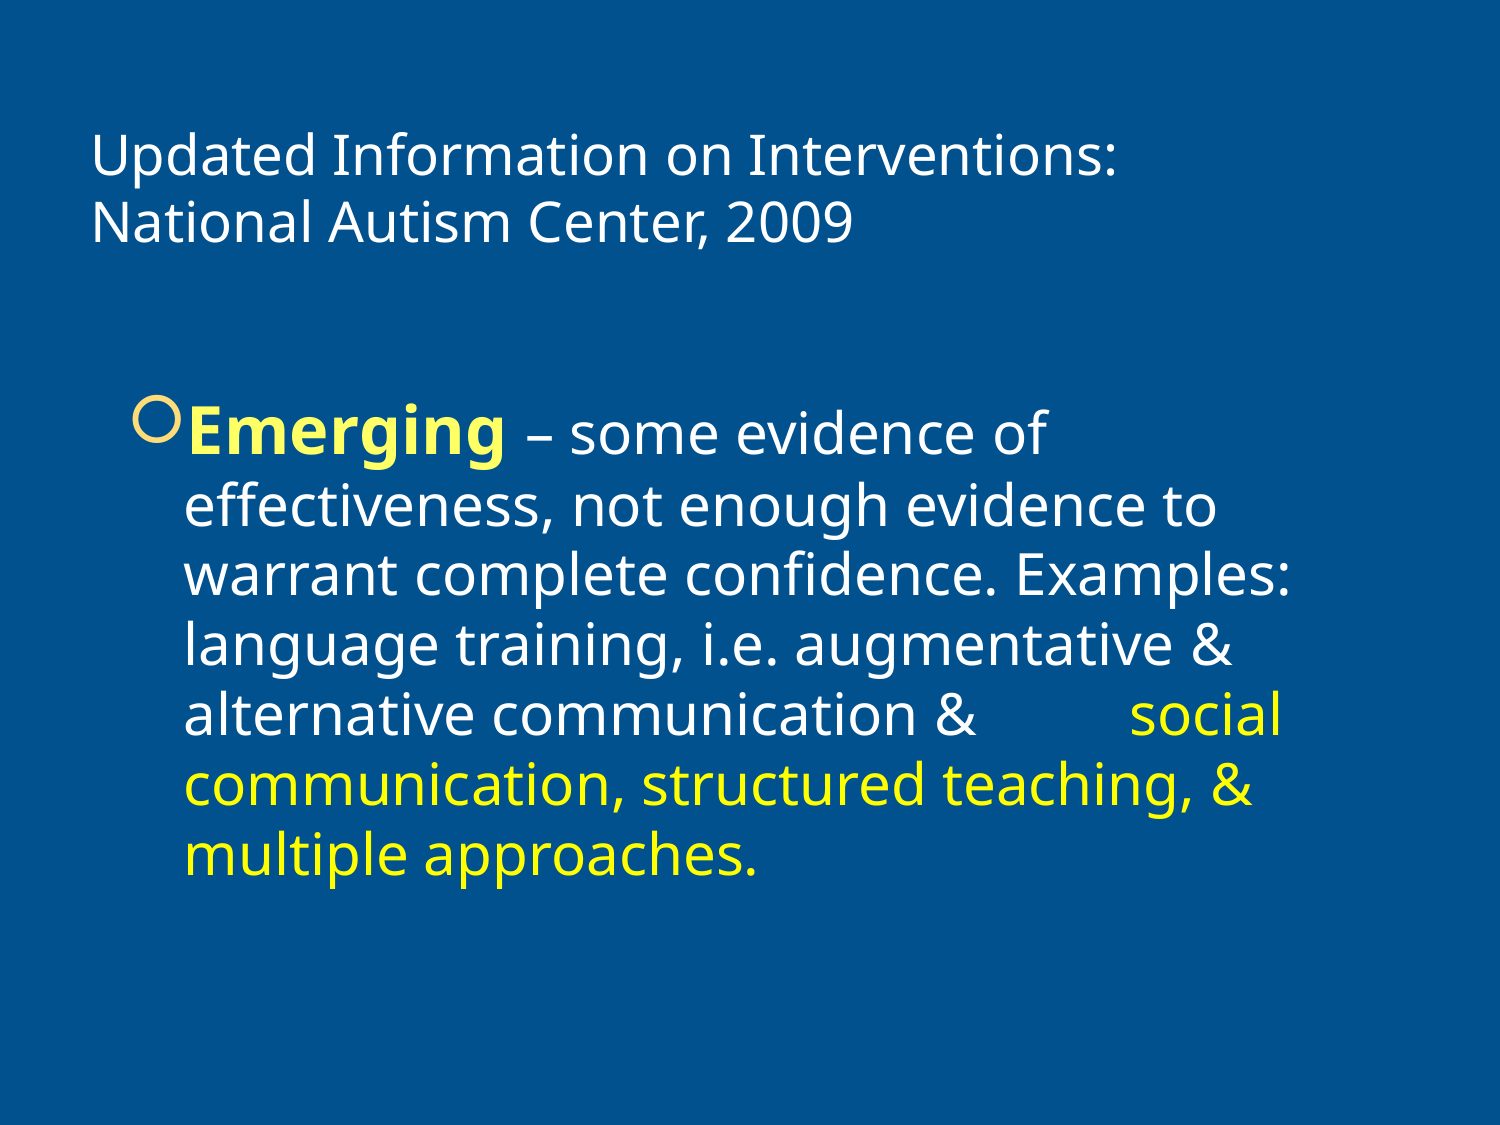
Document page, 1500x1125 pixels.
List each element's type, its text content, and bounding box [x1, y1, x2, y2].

title Updated Information on Interventions: National Autism Center, 2009 [75, 110, 1413, 263]
list Emerging – some evidence of effectiveness, not enough evidence to warrant complete confidence. Examples: language training, i.e. augmentative & alternative communication & social communication, structured teaching, & multiple approaches. [112, 337, 1400, 1003]
